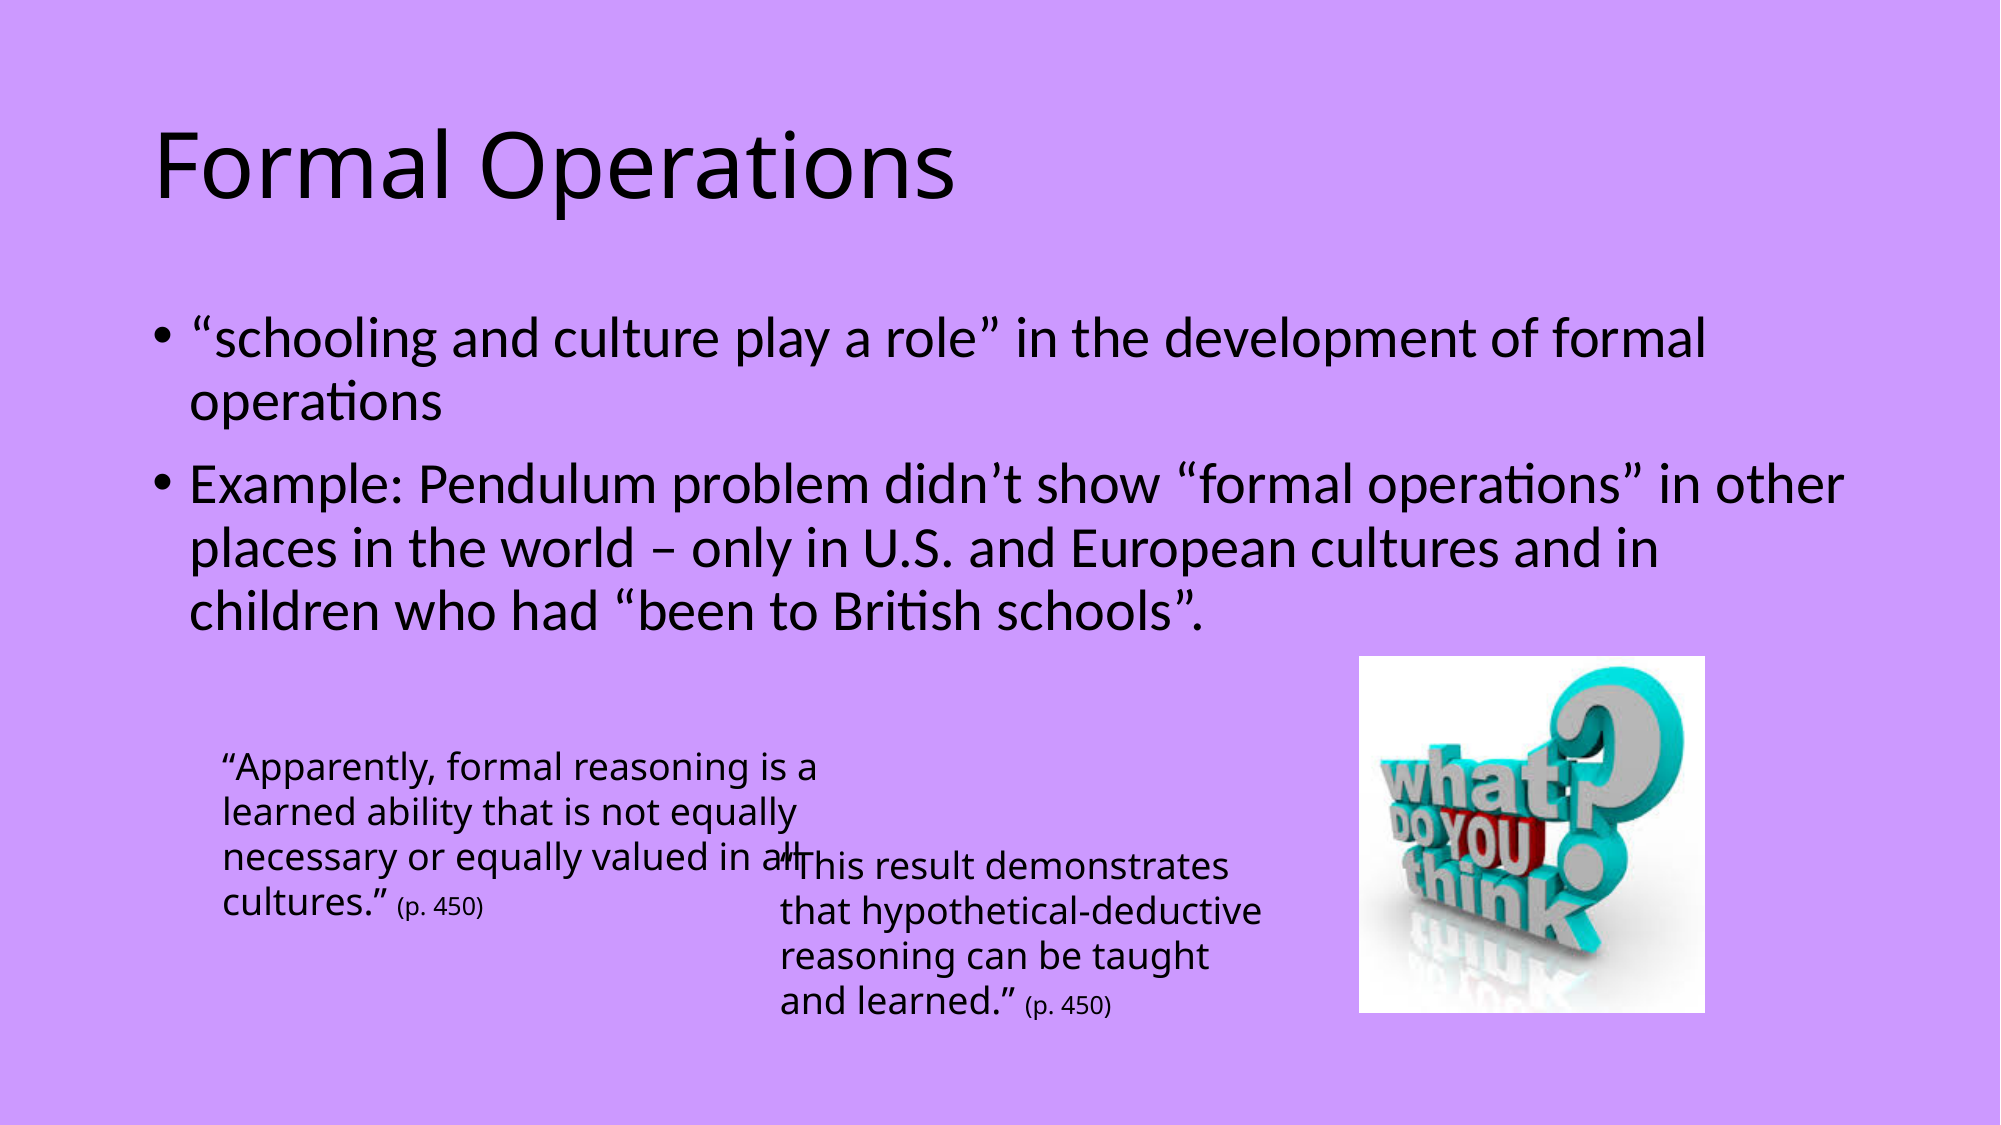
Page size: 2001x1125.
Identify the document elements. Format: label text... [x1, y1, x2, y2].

text_box “Apparently, formal reasoning is a learned ability that is not equally necessary or equally valued in all cultures.” (p. 450) [207, 736, 860, 931]
list “schooling and culture play a role” in the development of formal operations Example: Pendulum problem didn’t show “formal operations” in other places in the world – only in U.S. and European cultures and in children who had “been to British schools”. [137, 299, 1863, 1014]
picture [1359, 656, 1705, 1013]
title Formal Operations [137, 59, 1863, 278]
text_box “This result demonstrates that hypothetical-deductive reasoning can be taught and learned.” (p. 450) [764, 834, 1290, 1120]
